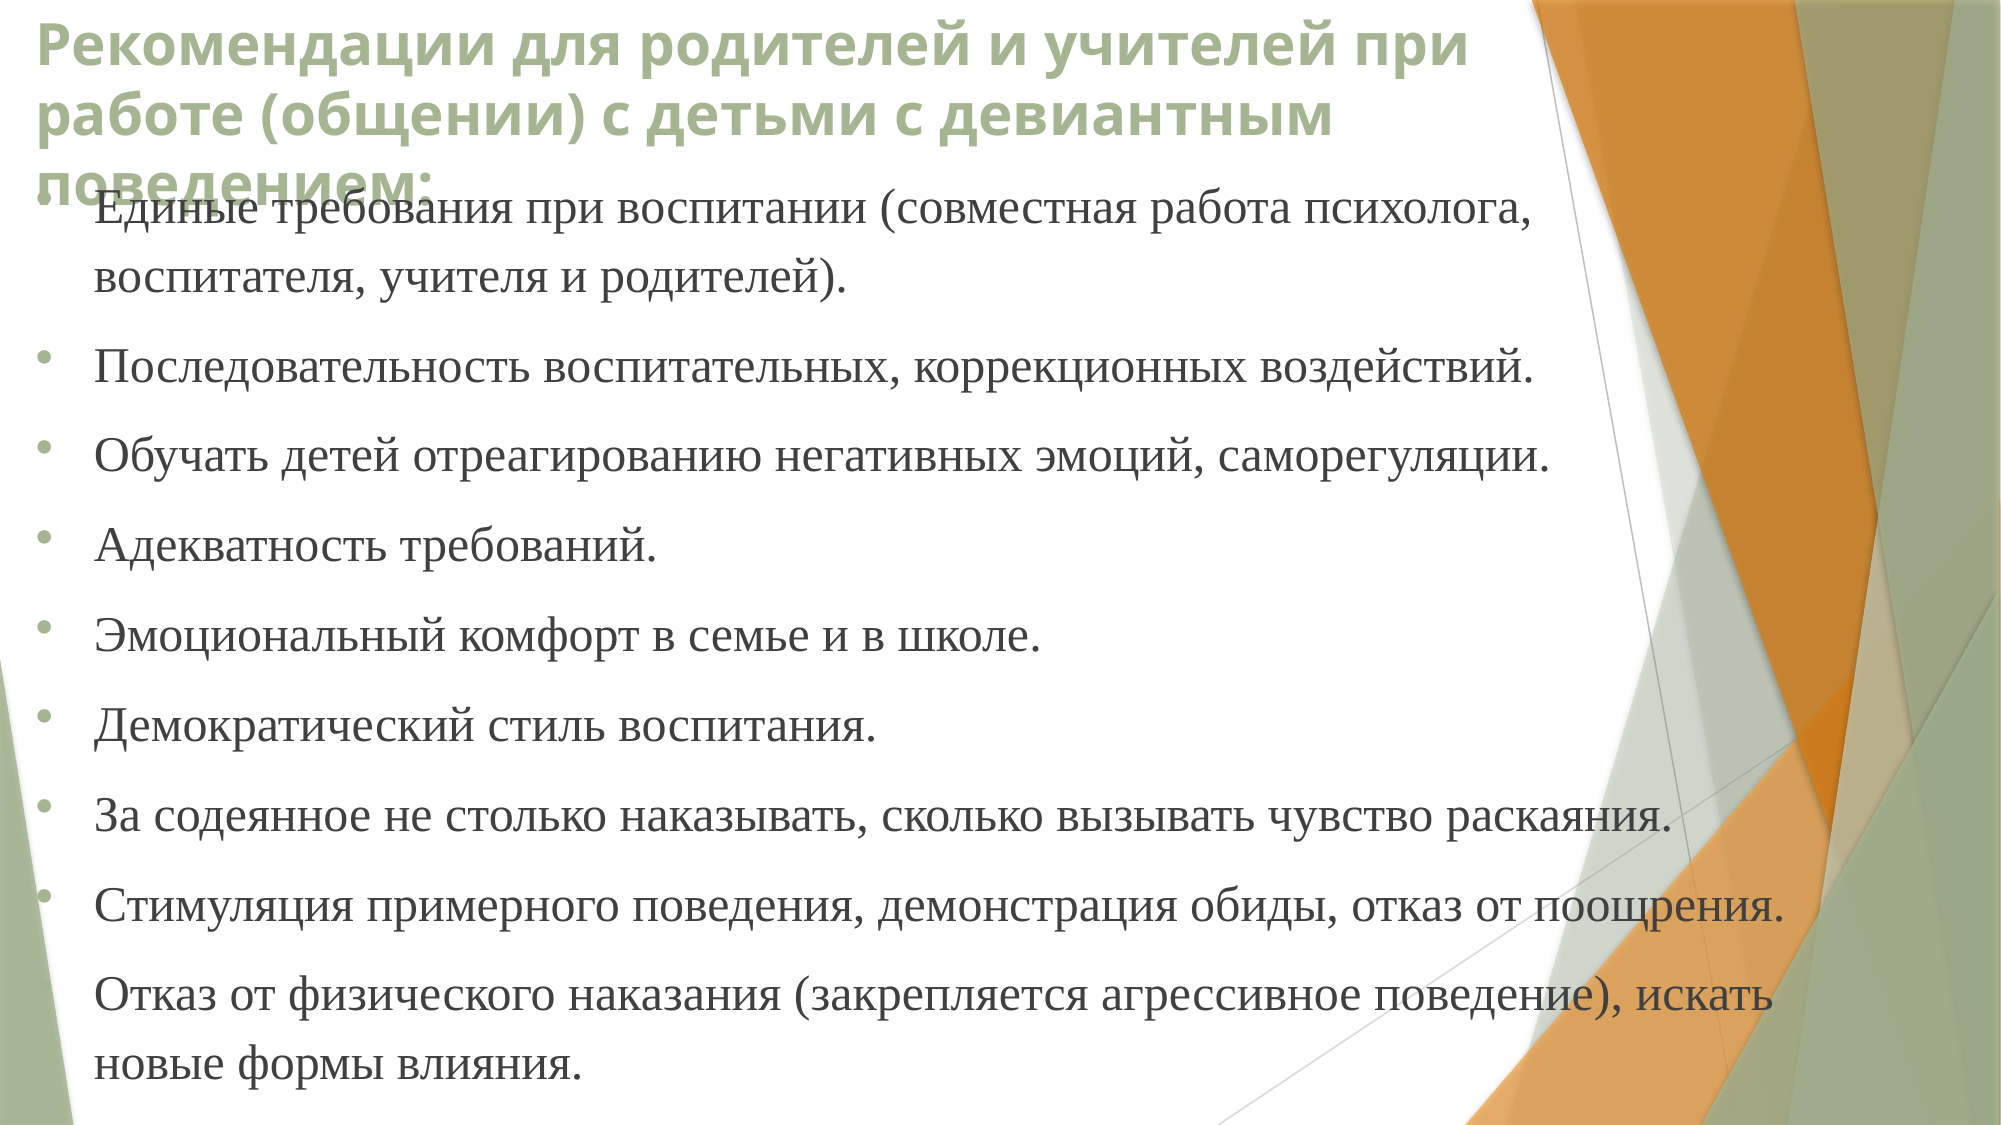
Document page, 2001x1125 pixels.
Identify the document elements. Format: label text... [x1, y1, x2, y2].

title Рекомендации для родителей и учителей при работе (общении) с детьми с девиантным поведением: [20, 0, 1650, 132]
list Единые требования при воспитании (совместная работа психолога, воспитателя, учителя и родителей). Последовательность воспитательных, коррекционных воздействий. Обучать детей отреагированию негативных эмоций, саморегуляции. Адекватность требований. Эмоциональный комфорт в семье и в школе. Демократический стиль воспитания. За содеянное не столько наказывать, сколько вызывать чувство раскаяния. Стимуляция примерного поведения, демонстрация обиды, отказ от поощрения. Отказ от физического наказания (закрепляется агрессивное поведение), искать новые формы влияния. [22, 156, 1810, 1125]
